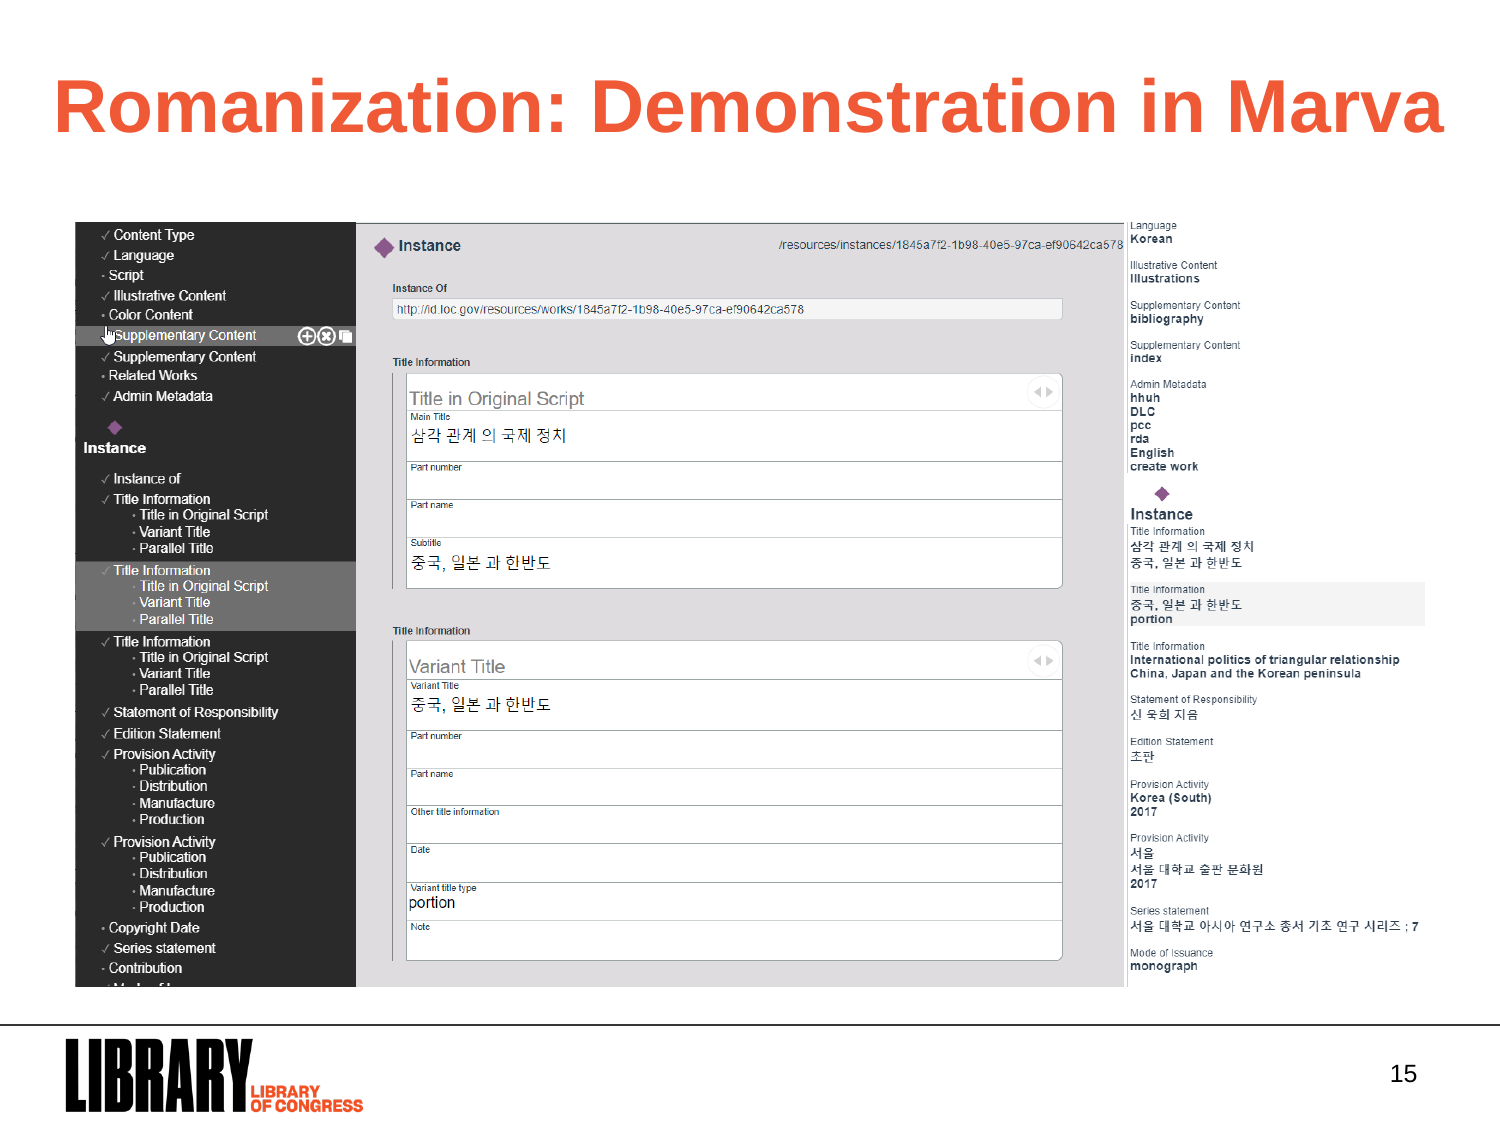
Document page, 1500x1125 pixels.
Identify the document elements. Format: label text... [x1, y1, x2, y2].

picture [62, 1035, 366, 1115]
picture [74, 222, 1426, 987]
text_box Romanization: Demonstration in Marva [38, 49, 1500, 155]
